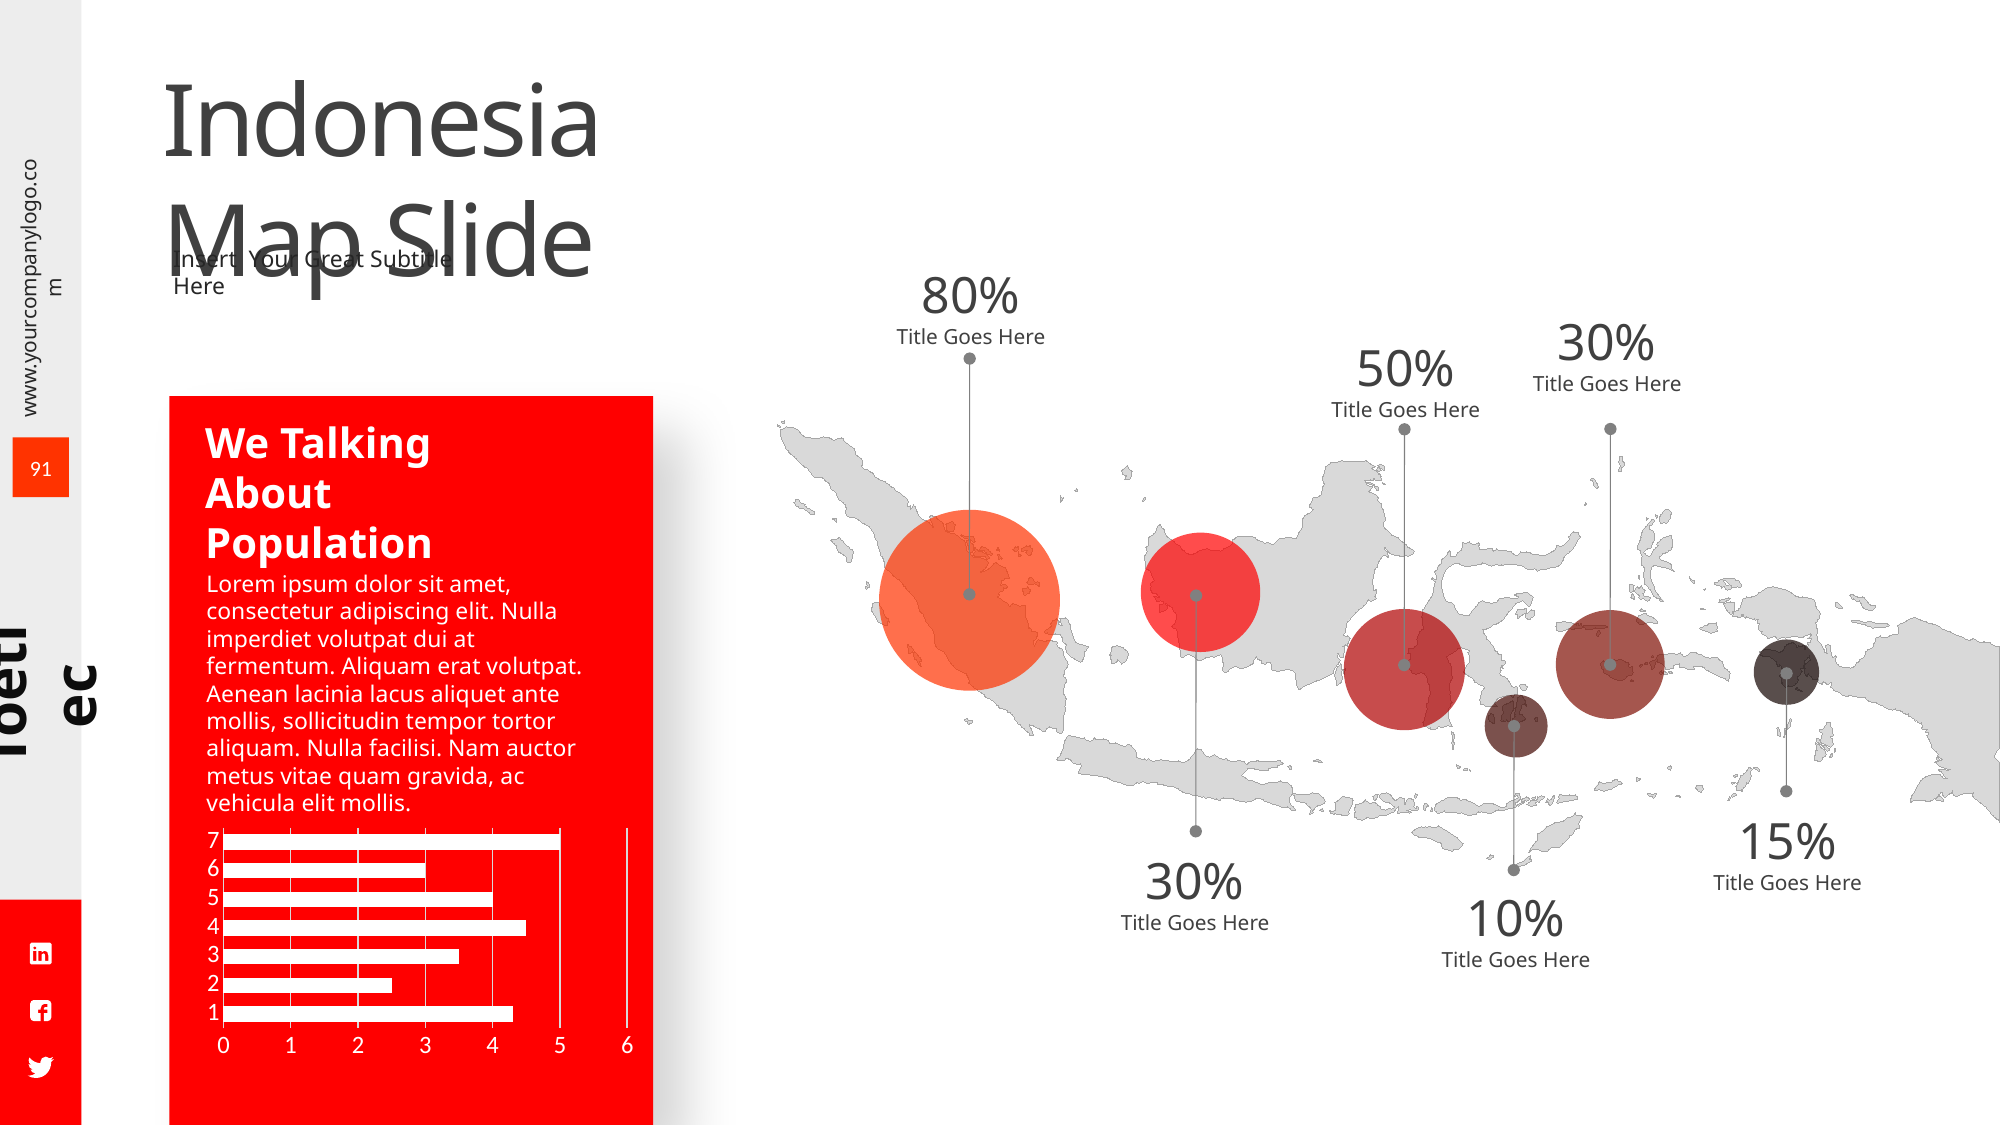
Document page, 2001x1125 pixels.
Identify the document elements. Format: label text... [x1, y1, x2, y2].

chart [207, 779, 634, 1060]
text_box Insert Your Great Subtitle Here [158, 237, 512, 307]
text_box We Talking About Population [190, 427, 563, 557]
text_box Indonesia Map Slide [147, 116, 677, 236]
text_box [168, 395, 654, 1125]
slide_number 91 [12, 437, 69, 498]
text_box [777, 263, 2000, 972]
text_box Lorem ipsum dolor sit amet, consectetur adipiscing elit. Nulla imperdiet volutpat dui at fermentum. Aliquam erat volutpat. Aenean lacinia lacus aliquet ante mollis, sollicitudin tempor tortor aliquam. Nulla facilisi. Nam auctor metus vitae quam gravida, ac vehicula elit mollis. [191, 561, 619, 824]
